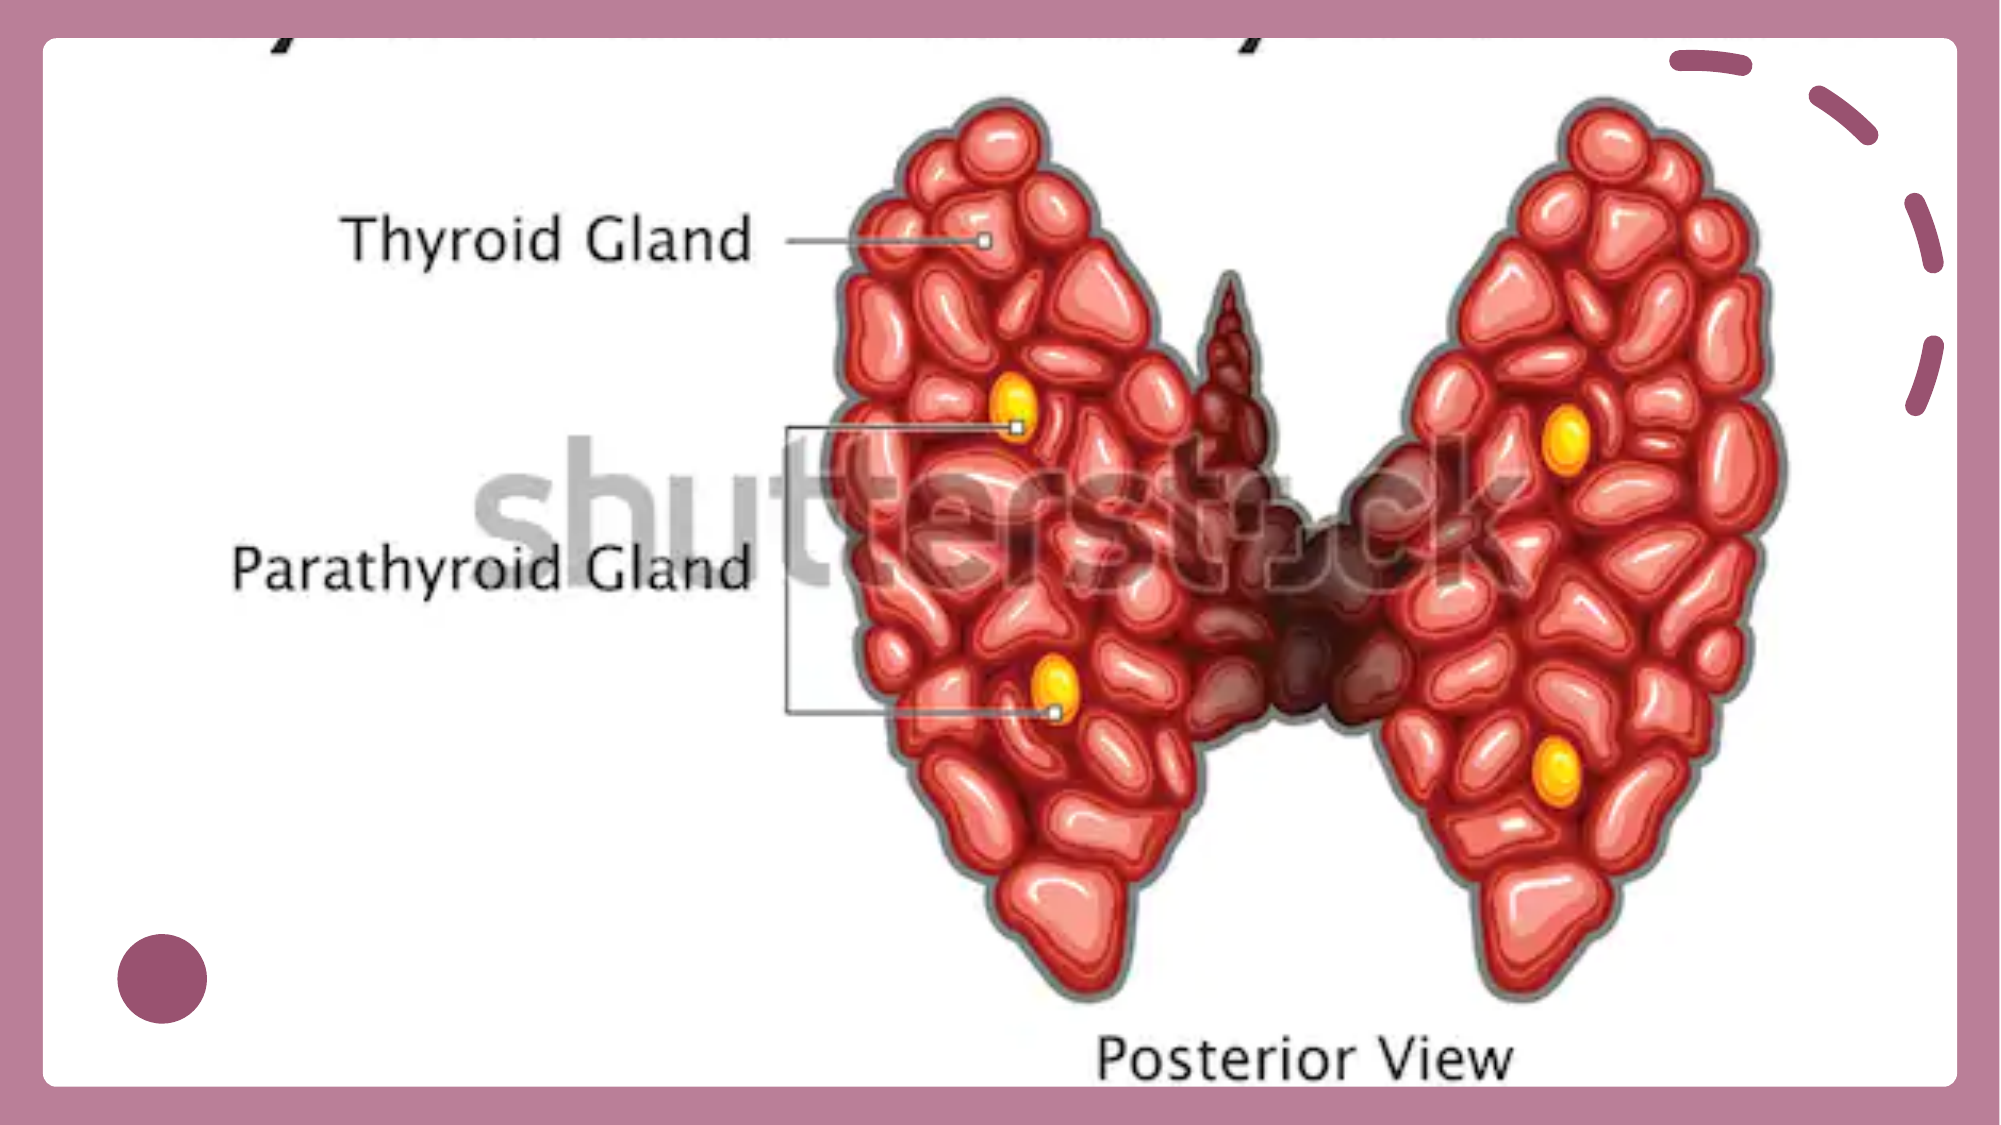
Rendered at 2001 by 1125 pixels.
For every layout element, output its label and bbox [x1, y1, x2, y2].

text_box [0, 0, 2000, 1125]
picture [42, 38, 1958, 1087]
